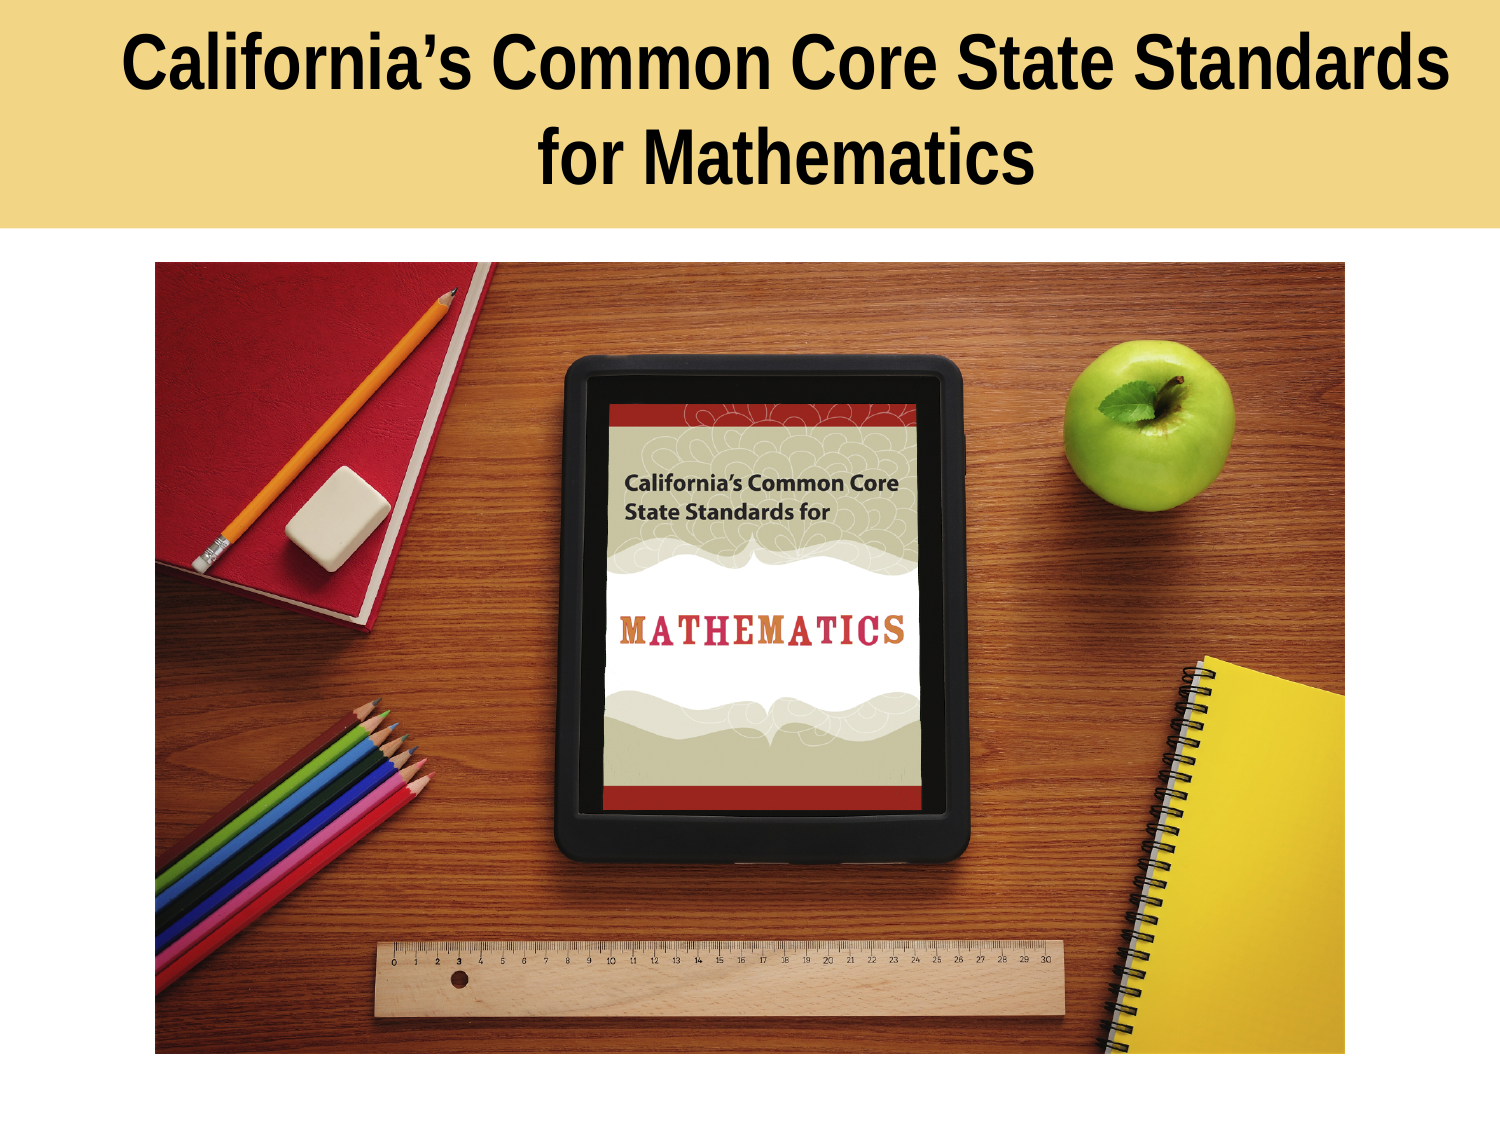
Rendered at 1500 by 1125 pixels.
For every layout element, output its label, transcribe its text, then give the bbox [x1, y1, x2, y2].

title California’s Common Core State Standards for Mathematics [75, 11, 1500, 200]
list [74, 262, 1426, 1054]
